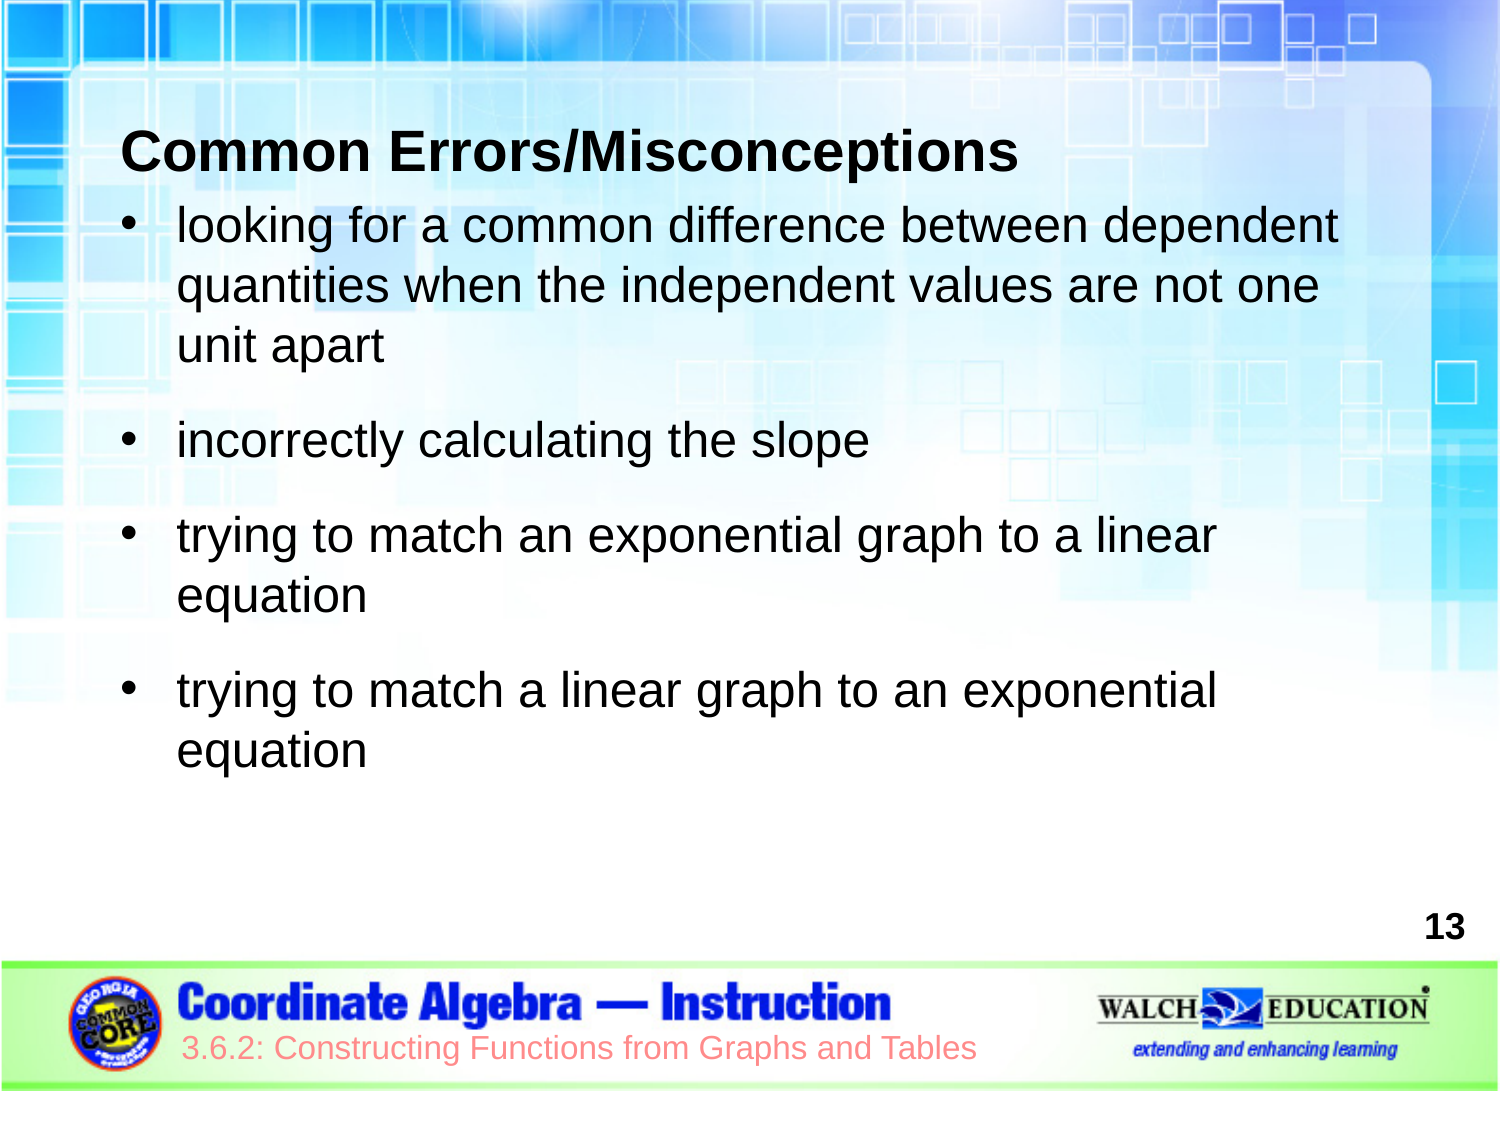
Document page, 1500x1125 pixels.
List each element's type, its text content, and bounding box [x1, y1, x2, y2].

subtitle Common Errors/Misconceptions looking for a common difference between dependent quantities when the independent values are not one unit apart incorrectly calculating the slope trying to match an exponential graph to a linear equation trying to match a linear graph to an exponential equation [105, 105, 1394, 925]
slide_number 13 [1361, 901, 1481, 949]
footer 3.6.2: Constructing Functions from Graphs and Tables [166, 1024, 1080, 1069]
picture [1, 0, 1500, 1091]
